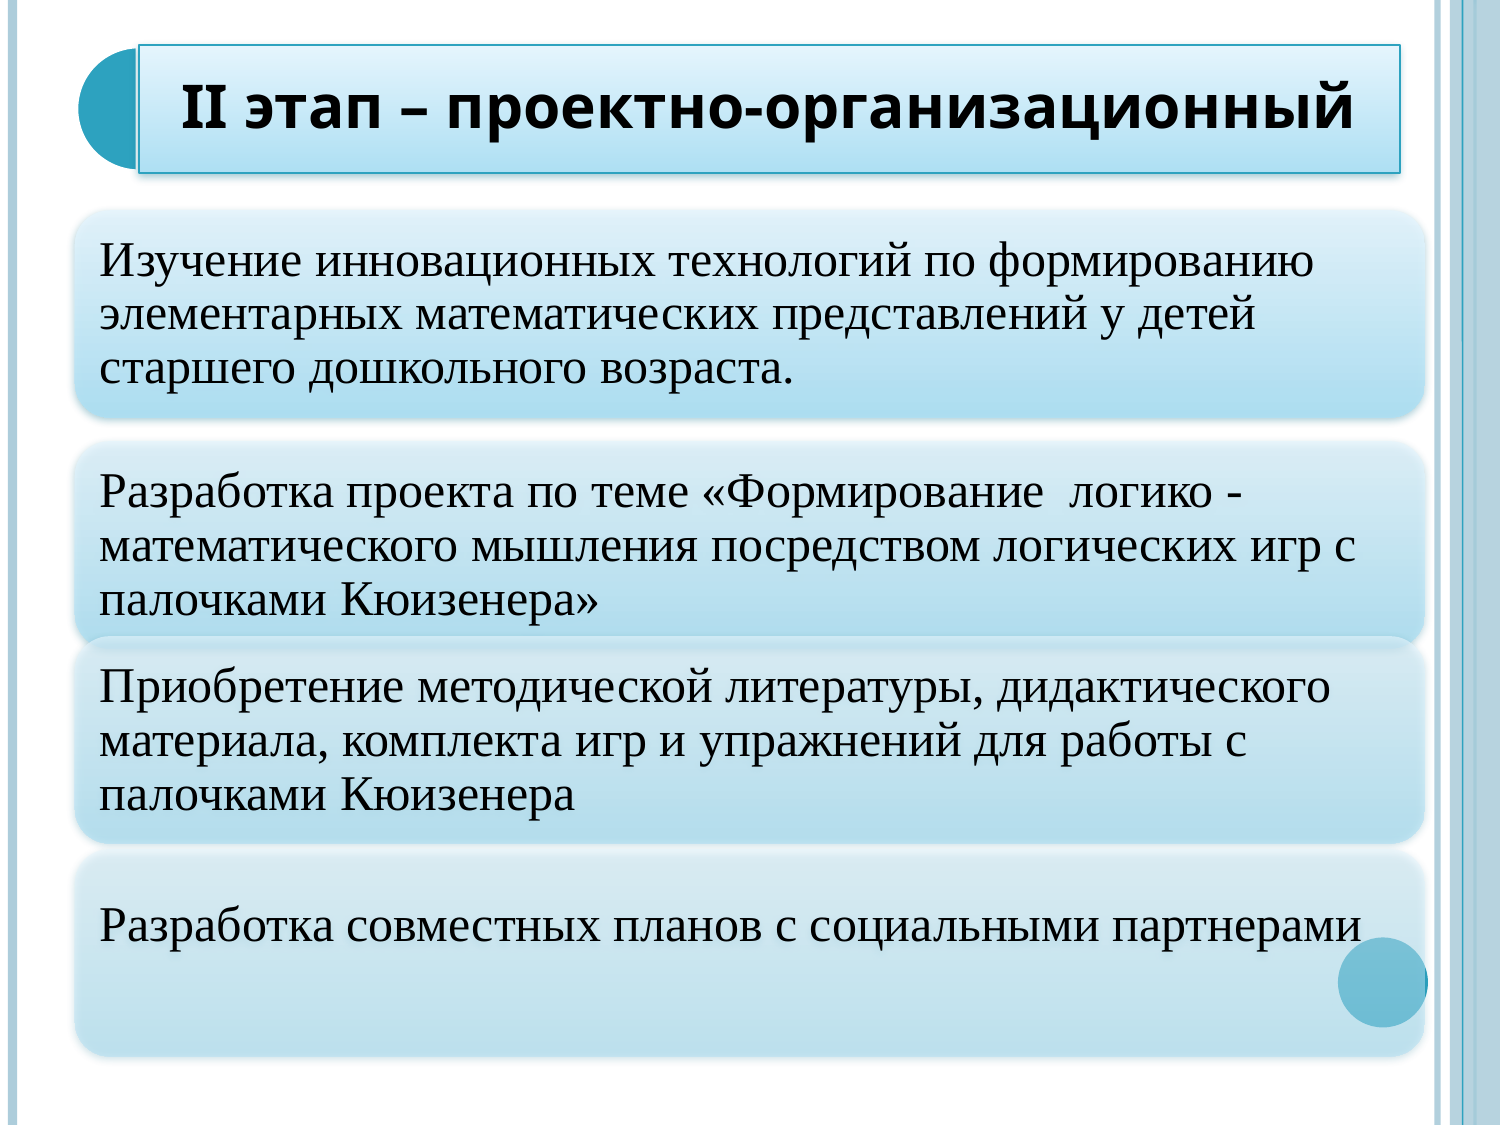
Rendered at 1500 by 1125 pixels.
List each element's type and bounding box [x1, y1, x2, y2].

text_box [74, 207, 1426, 1059]
text_box [74, 44, 1401, 174]
